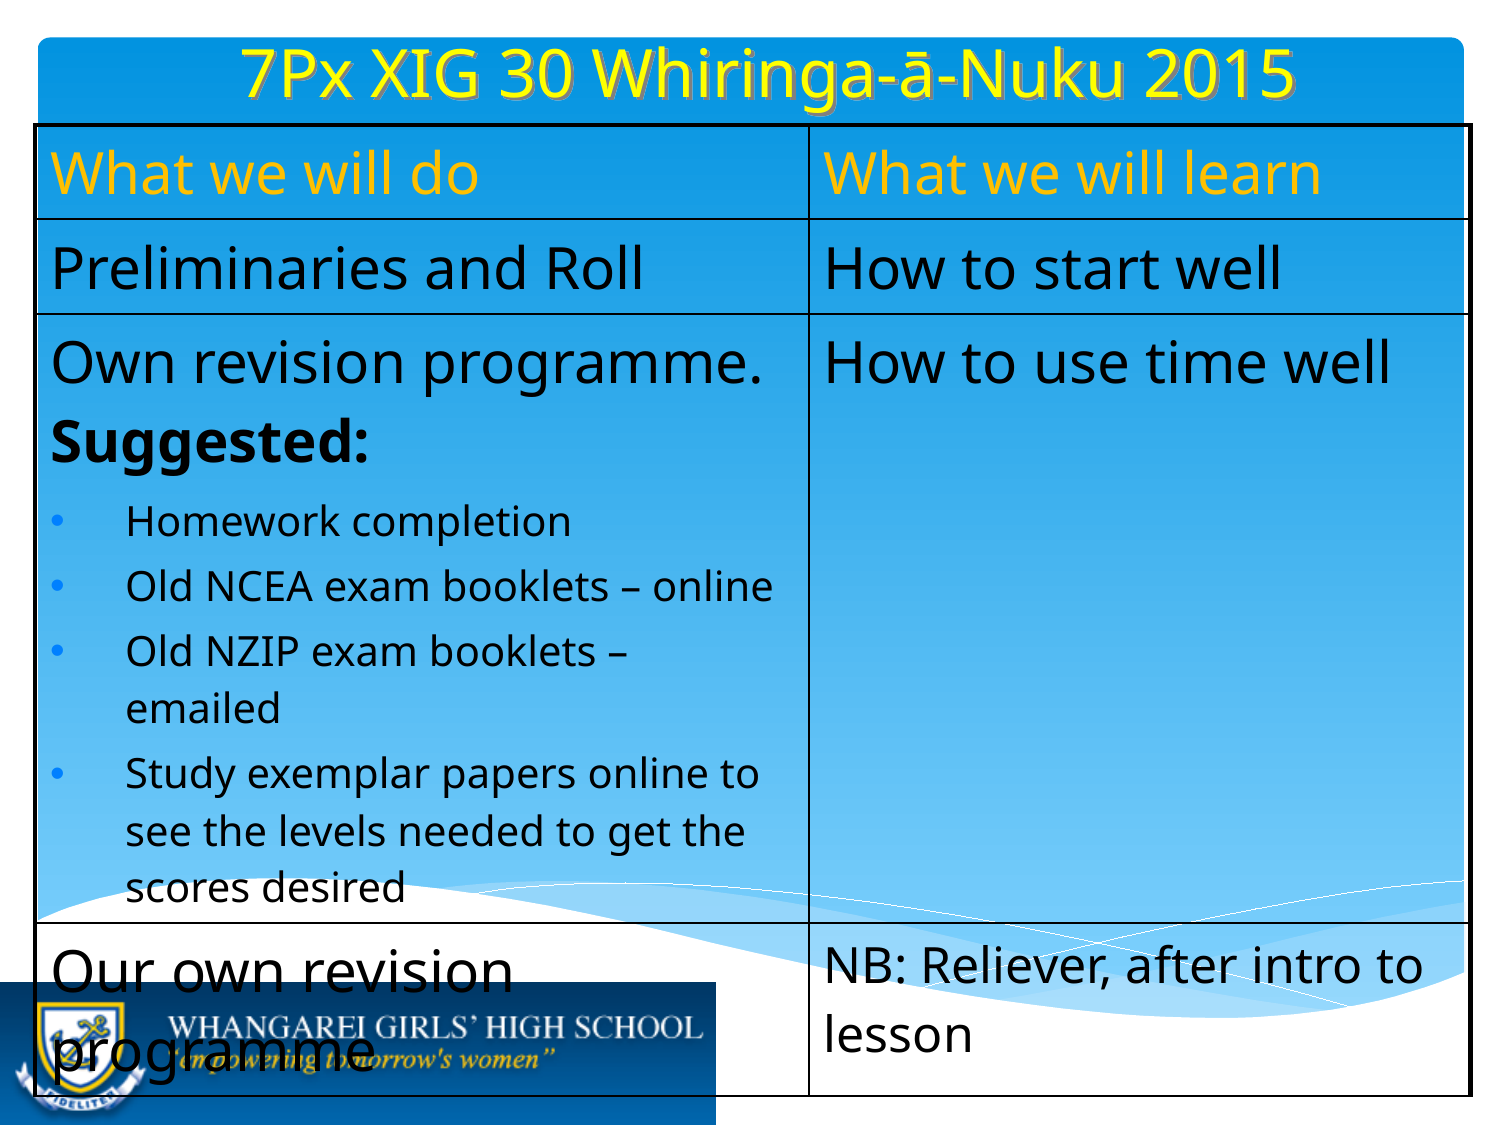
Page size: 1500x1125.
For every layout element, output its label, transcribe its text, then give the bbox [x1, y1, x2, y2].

table_cell How to use time well [810, 315, 1468, 922]
table_cell Our own revision programme [37, 924, 808, 1095]
table_header What we will learn [810, 127, 1468, 218]
table_cell Preliminaries and Roll [37, 220, 808, 313]
table_header What we will do [37, 127, 808, 218]
table_cell NB: Reliever, after intro to lesson [810, 924, 1468, 1095]
picture [0, 982, 716, 1125]
table_cell How to start well [810, 220, 1468, 313]
table_cell Own revision programme. Suggested: Homework completion Old NCEA exam booklets – online Old NZIP exam booklets – emailed Study exemplar papers online to see the levels needed to get the scores desired [37, 315, 808, 922]
text_box 7Px XIG 30 Whiringa-ā-Nuku 2015 [162, 20, 1375, 121]
